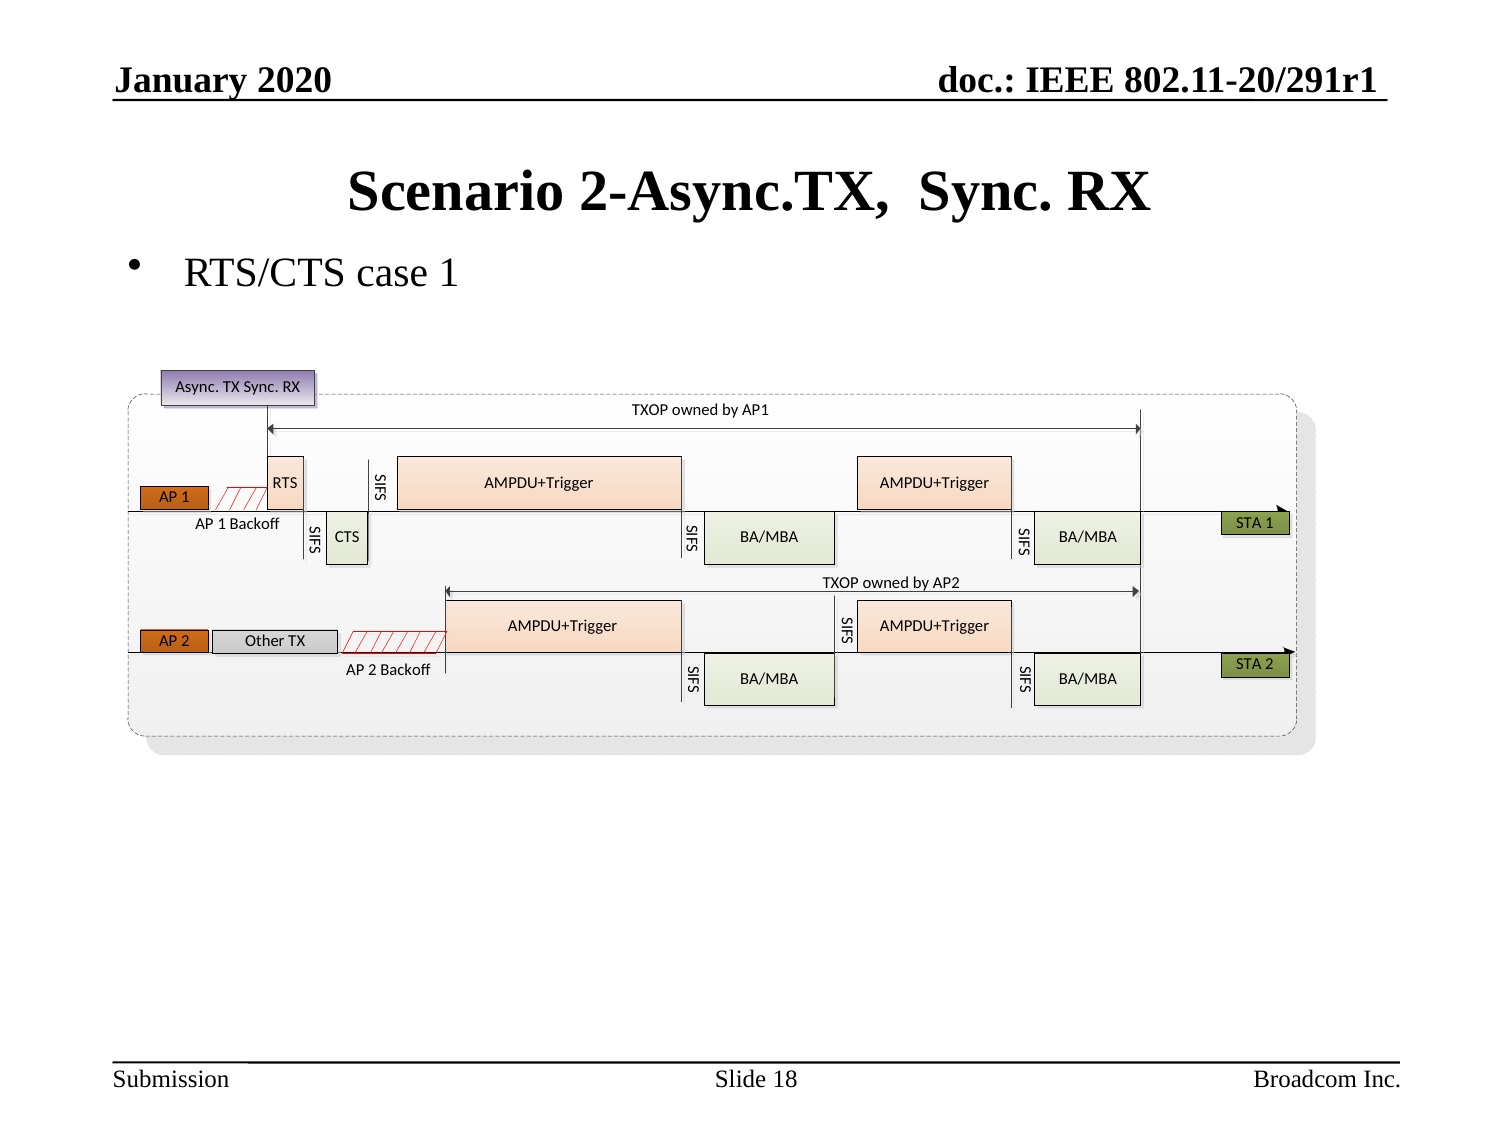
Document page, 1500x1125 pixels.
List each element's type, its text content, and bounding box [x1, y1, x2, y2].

list RTS/CTS case 1 [112, 275, 1388, 1038]
slide_number Slide 18 [712, 1061, 800, 1093]
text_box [124, 367, 1319, 758]
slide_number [114, 54, 335, 101]
title Scenario 2-Async.TX, Sync. RX [112, 99, 1388, 275]
footer Broadcom Inc. [1250, 1061, 1402, 1093]
